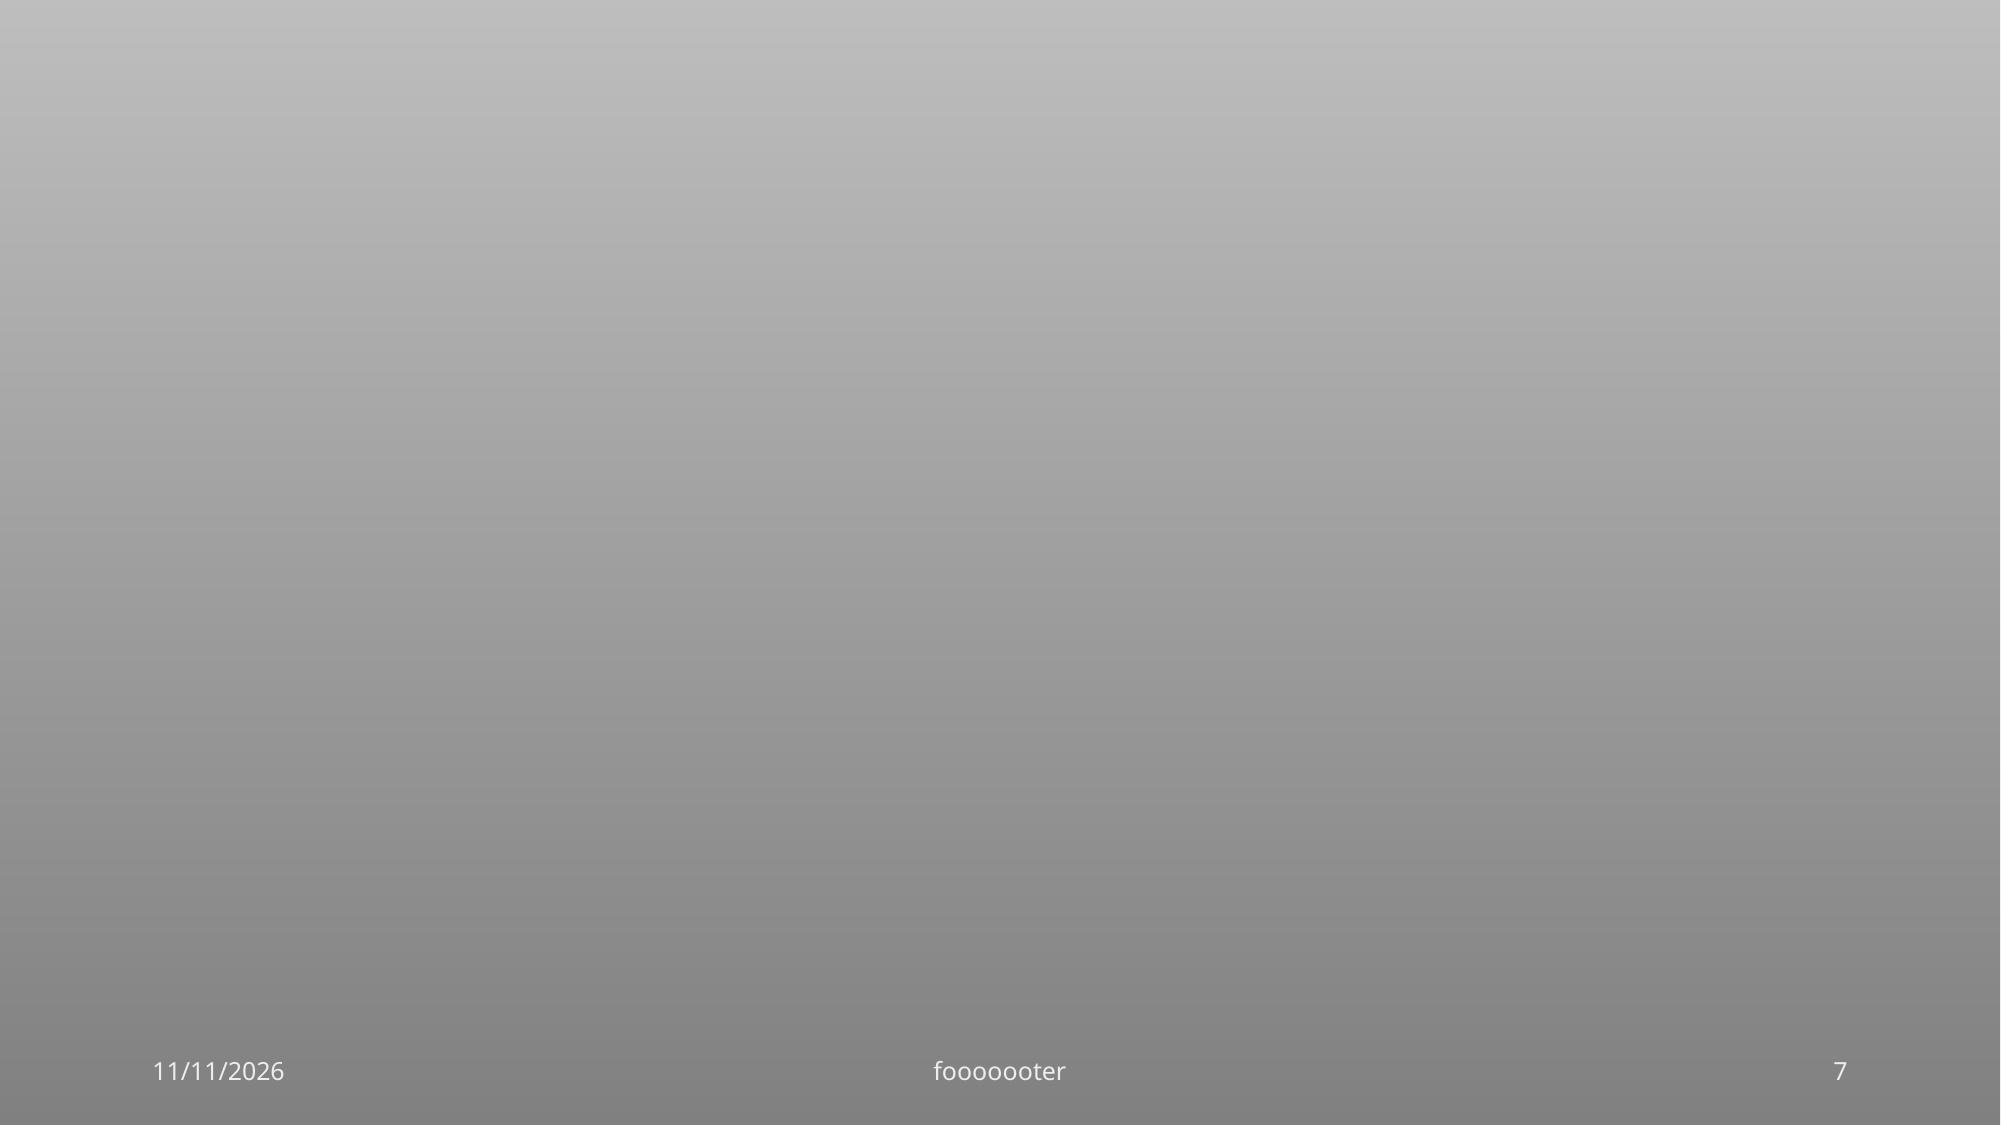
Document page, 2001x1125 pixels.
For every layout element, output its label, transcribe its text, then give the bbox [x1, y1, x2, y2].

slide_number ‹#› [1412, 1042, 1863, 1103]
picture [0, 0, 2001, 1125]
footer fooooooter [662, 1042, 1338, 1103]
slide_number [137, 1042, 588, 1103]
